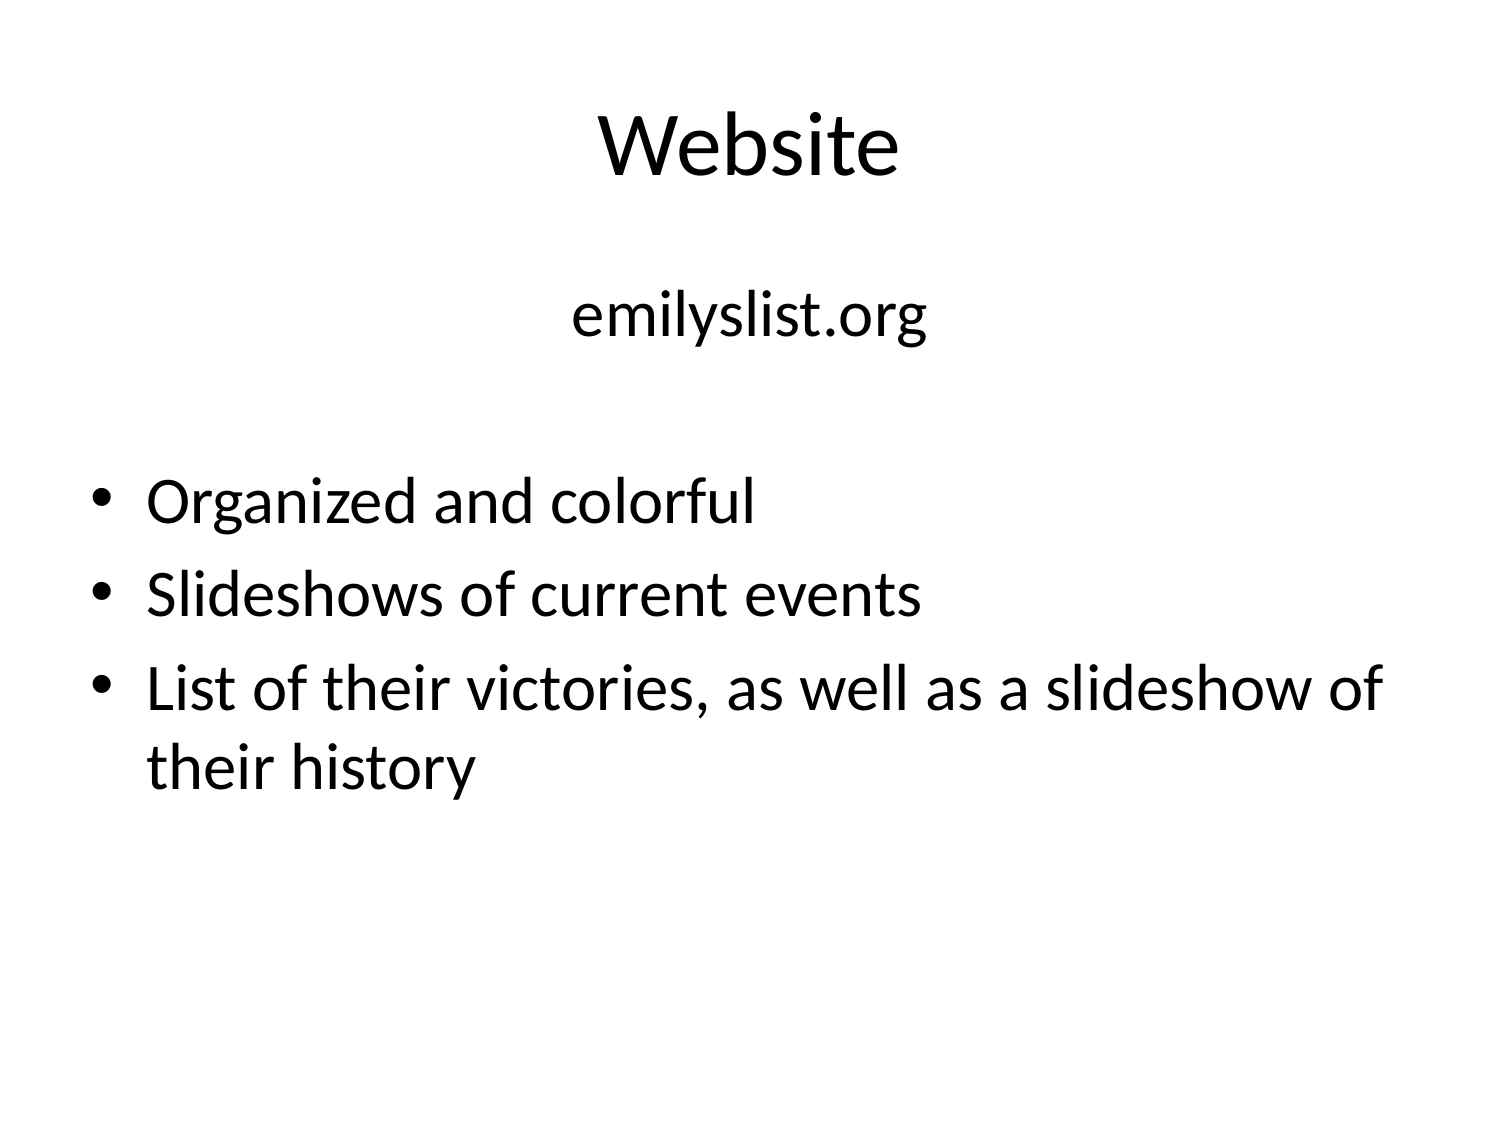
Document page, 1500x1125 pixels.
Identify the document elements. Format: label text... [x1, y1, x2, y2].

title Website [75, 45, 1425, 233]
list emilyslist.org Organized and colorful Slideshows of current events List of their victories, as well as a slideshow of their history [75, 262, 1425, 1005]
